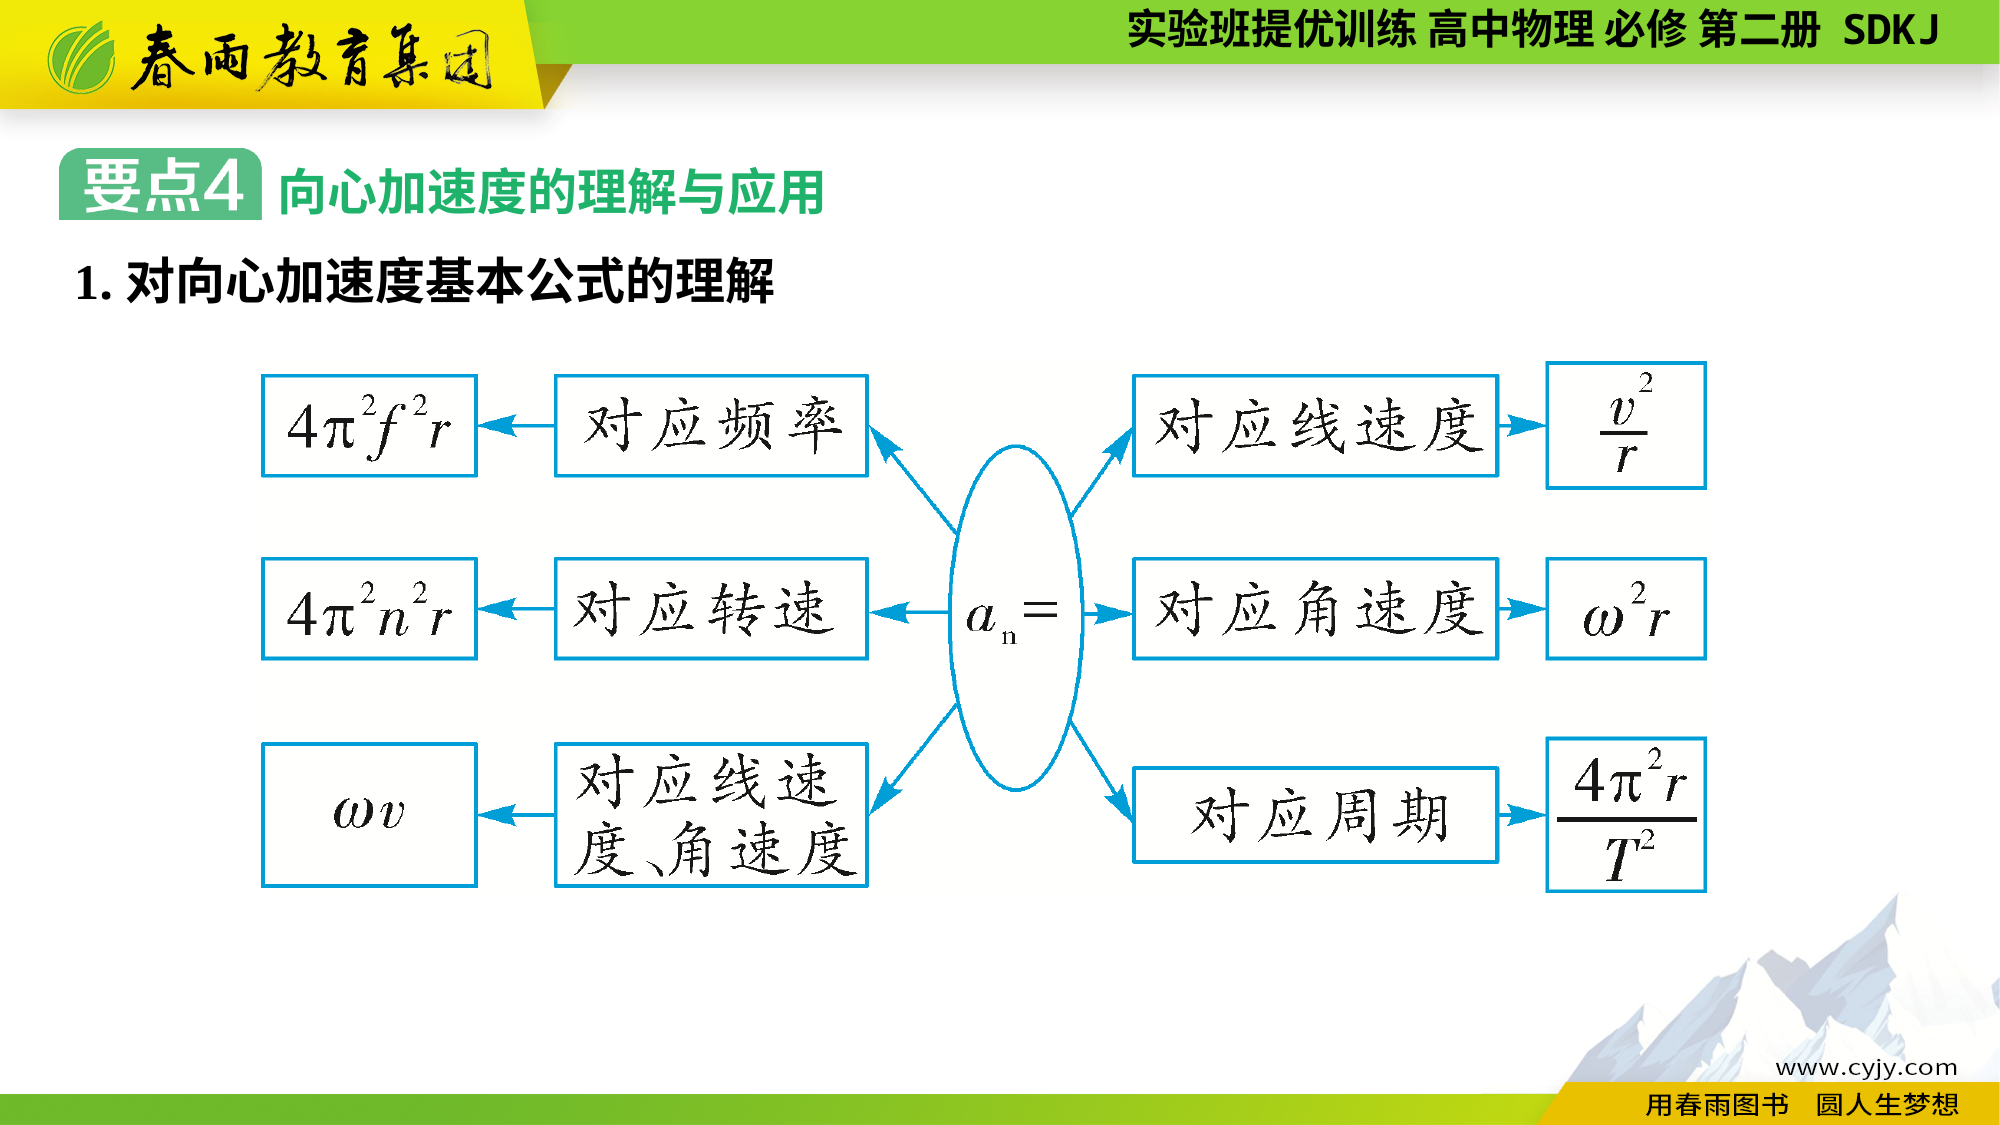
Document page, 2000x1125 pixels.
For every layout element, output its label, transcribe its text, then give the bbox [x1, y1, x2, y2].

list 向心加速度的理解与应用 1.对向心加速度基本公式的理解 [59, 122, 1944, 308]
picture [0, 0, 2000, 1125]
